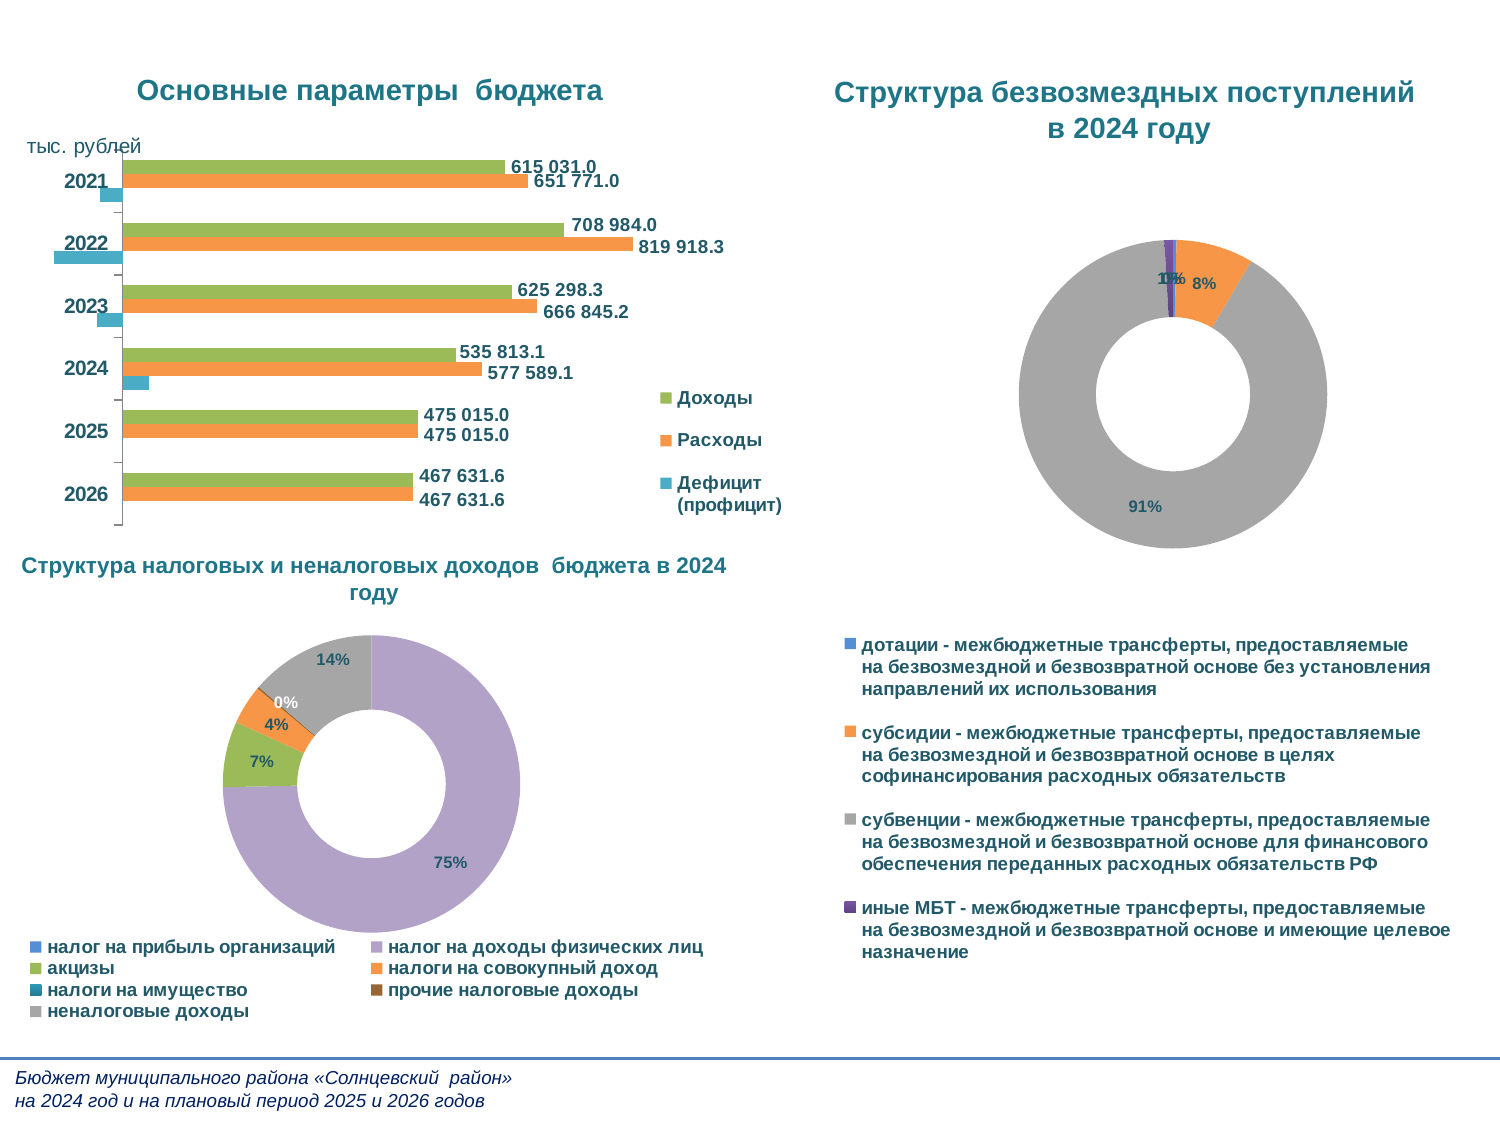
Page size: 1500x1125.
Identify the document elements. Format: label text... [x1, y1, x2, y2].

chart [0, 567, 738, 1034]
text_box Структура безвозмездных поступлений в 2024 году [749, 46, 1500, 128]
text_box Структура налоговых и неналоговых доходов бюджета в 2024 году [0, 555, 749, 622]
chart [0, 127, 1500, 1051]
title Основные параметры бюджета [0, 45, 749, 125]
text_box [0, 1058, 1500, 1125]
